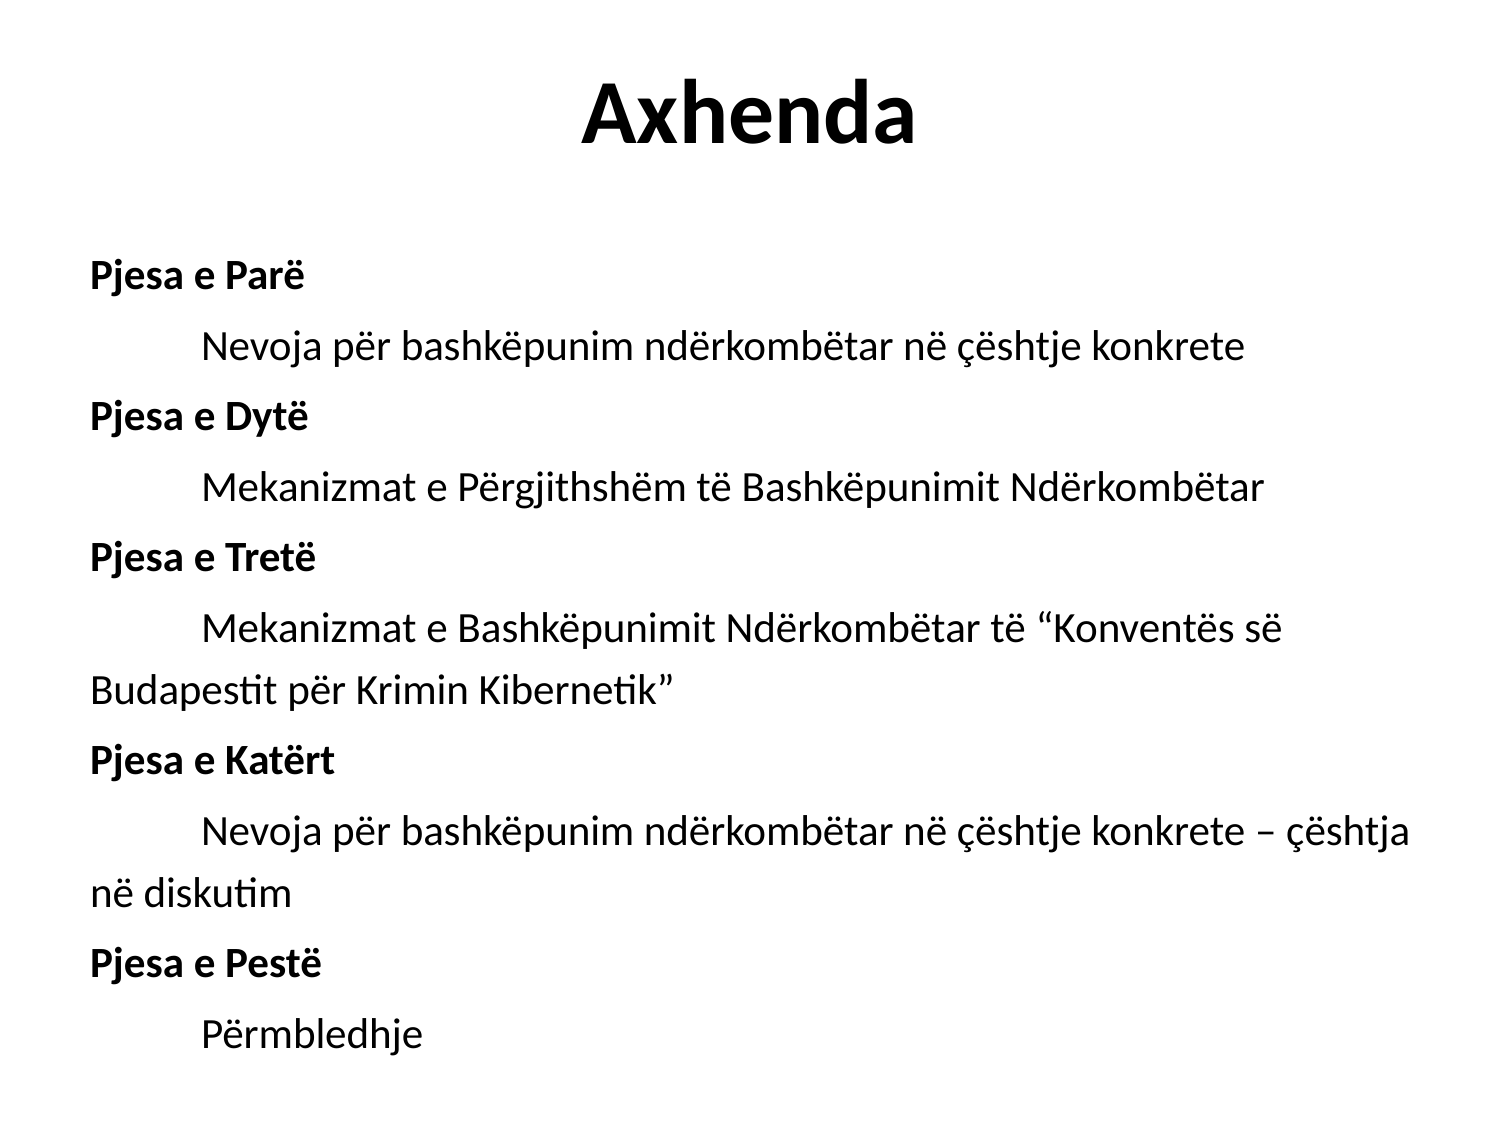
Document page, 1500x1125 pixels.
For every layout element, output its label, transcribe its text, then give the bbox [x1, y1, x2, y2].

title Axhenda [74, 44, 1426, 168]
list Pjesa e Parë Nevoja për bashkëpunim ndërkombëtar në çështje konkrete Pjesa e Dytë Mekanizmat e Përgjithshëm të Bashkëpunimit Ndërkombëtar Pjesa e Tretë Mekanizmat e Bashkëpunimit Ndërkombëtar të “Konventës së Budapestit për Krimin Kibernetik” Pjesa e Katërt Nevoja për bashkëpunim ndërkombëtar në çështje konkrete – çështja në diskutim Pjesa e Pestë Përmbledhje [74, 168, 1472, 1071]
